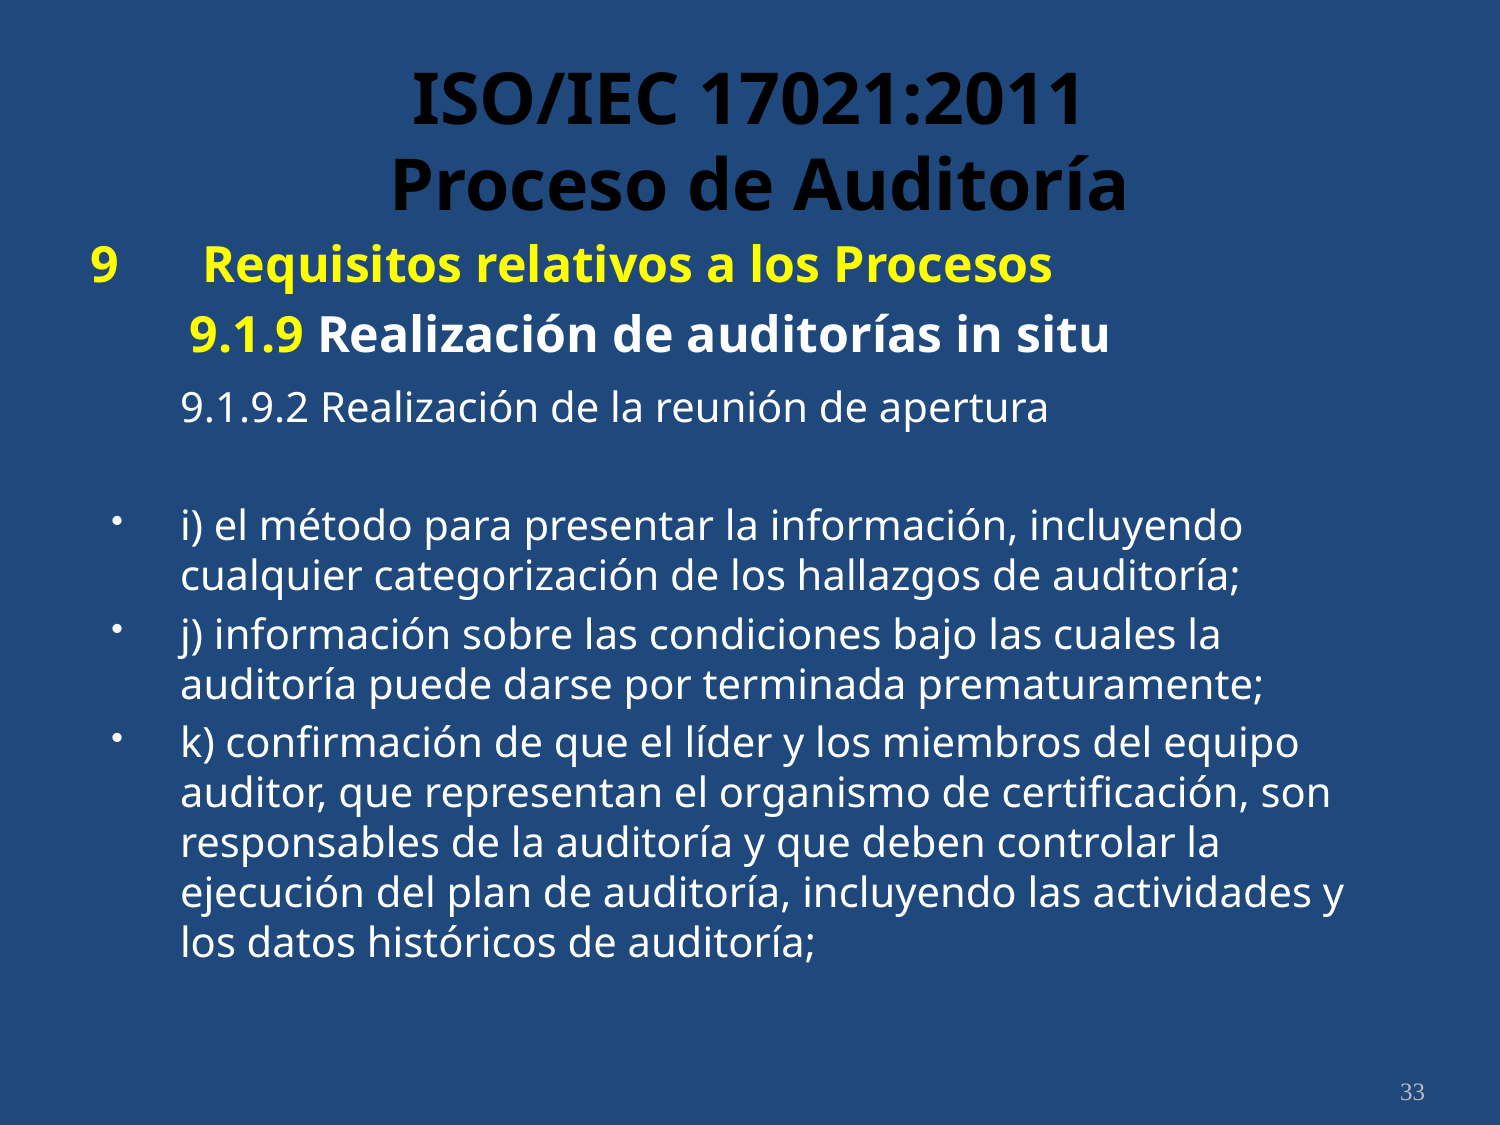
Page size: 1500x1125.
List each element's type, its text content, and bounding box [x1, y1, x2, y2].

slide_number 33 [1299, 1052, 1425, 1113]
title ISO/IEC 17021:2011 Proceso de Auditoría [75, 45, 1425, 224]
list 9 Requisitos relativos a los Procesos 9.1.9 Realización de auditorías in situ 9.1.9.2 Realización de la reunión de apertura i) el método para presentar la información, incluyendo cualquier categorización de los hallazgos de auditoría; j) información sobre las condiciones bajo las cuales la auditoría puede darse por terminada prematuramente; k) confirmación de que el líder y los miembros del equipo auditor, que representan el organismo de certificación, son responsables de la auditoría y que deben controlar la ejecución del plan de auditoría, incluyendo las actividades y los datos históricos de auditoría; [74, 224, 1426, 998]
